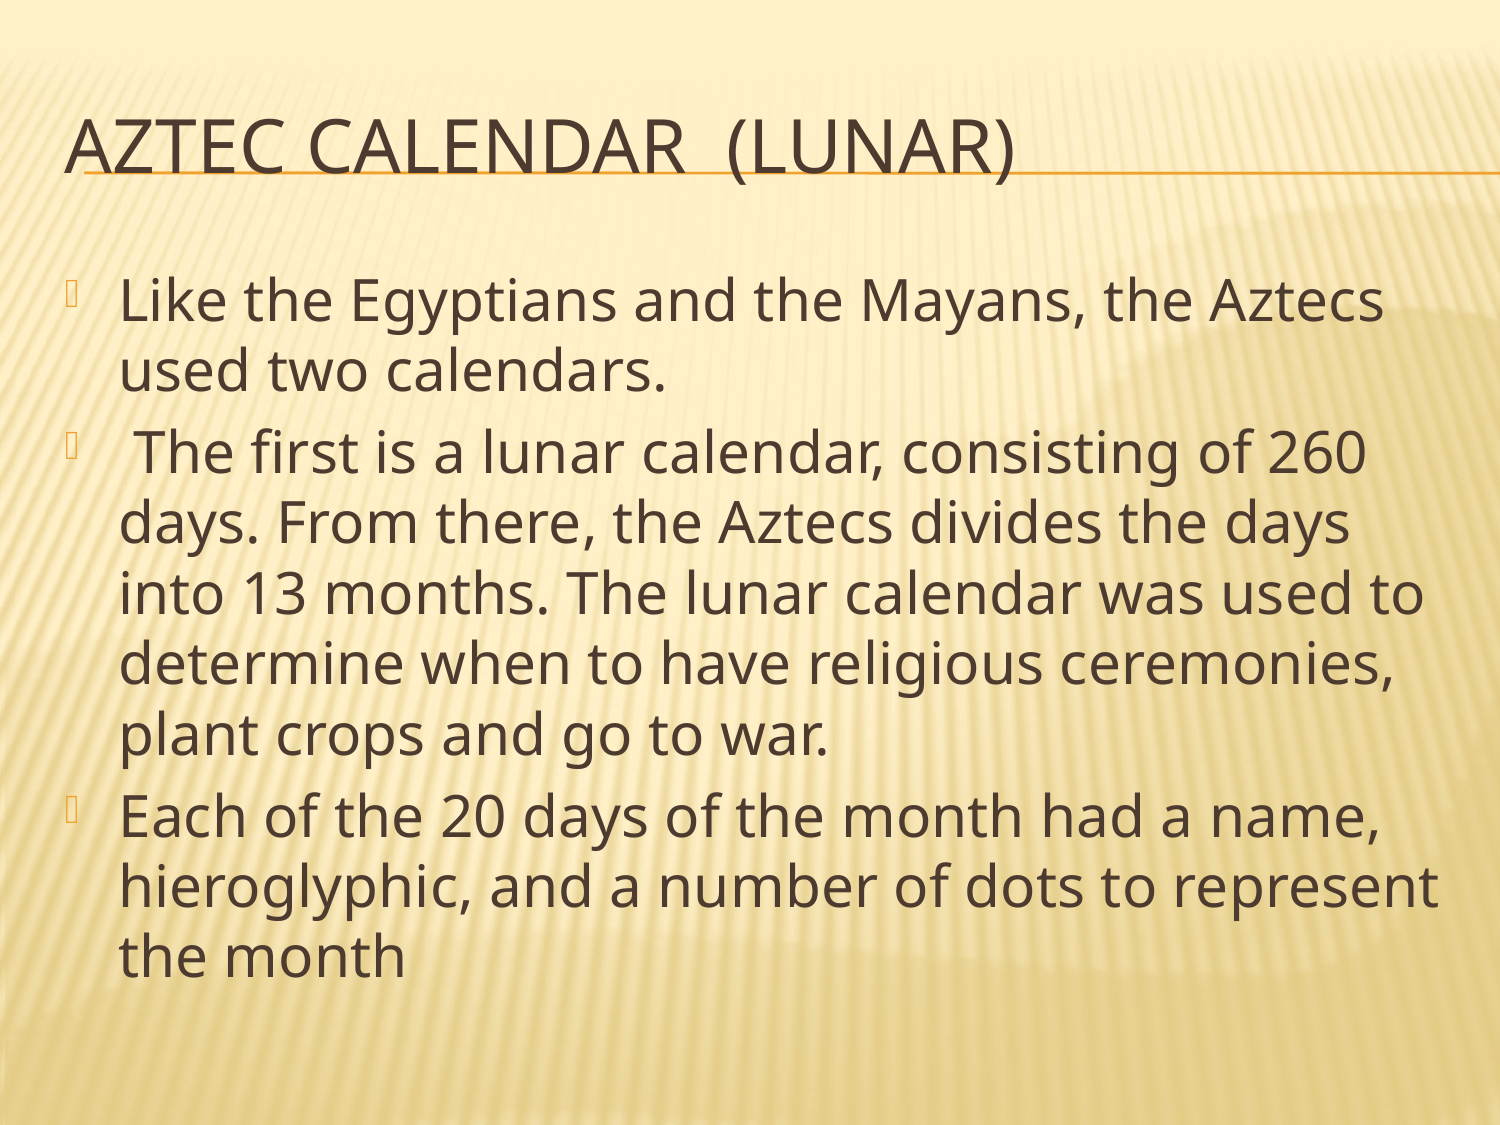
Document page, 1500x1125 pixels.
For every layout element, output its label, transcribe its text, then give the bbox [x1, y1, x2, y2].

title Aztec Calendar (Lunar) [50, 75, 1475, 213]
list Like the Egyptians and the Mayans, the Aztecs used two calendars. The first is a lunar calendar, consisting of 260 days. From there, the Aztecs divides the days into 13 months. The lunar calendar was used to determine when to have religious ceremonies, plant crops and go to war. Each of the 20 days of the month had a name, hieroglyphic, and a number of dots to represent the month [50, 254, 1475, 998]
